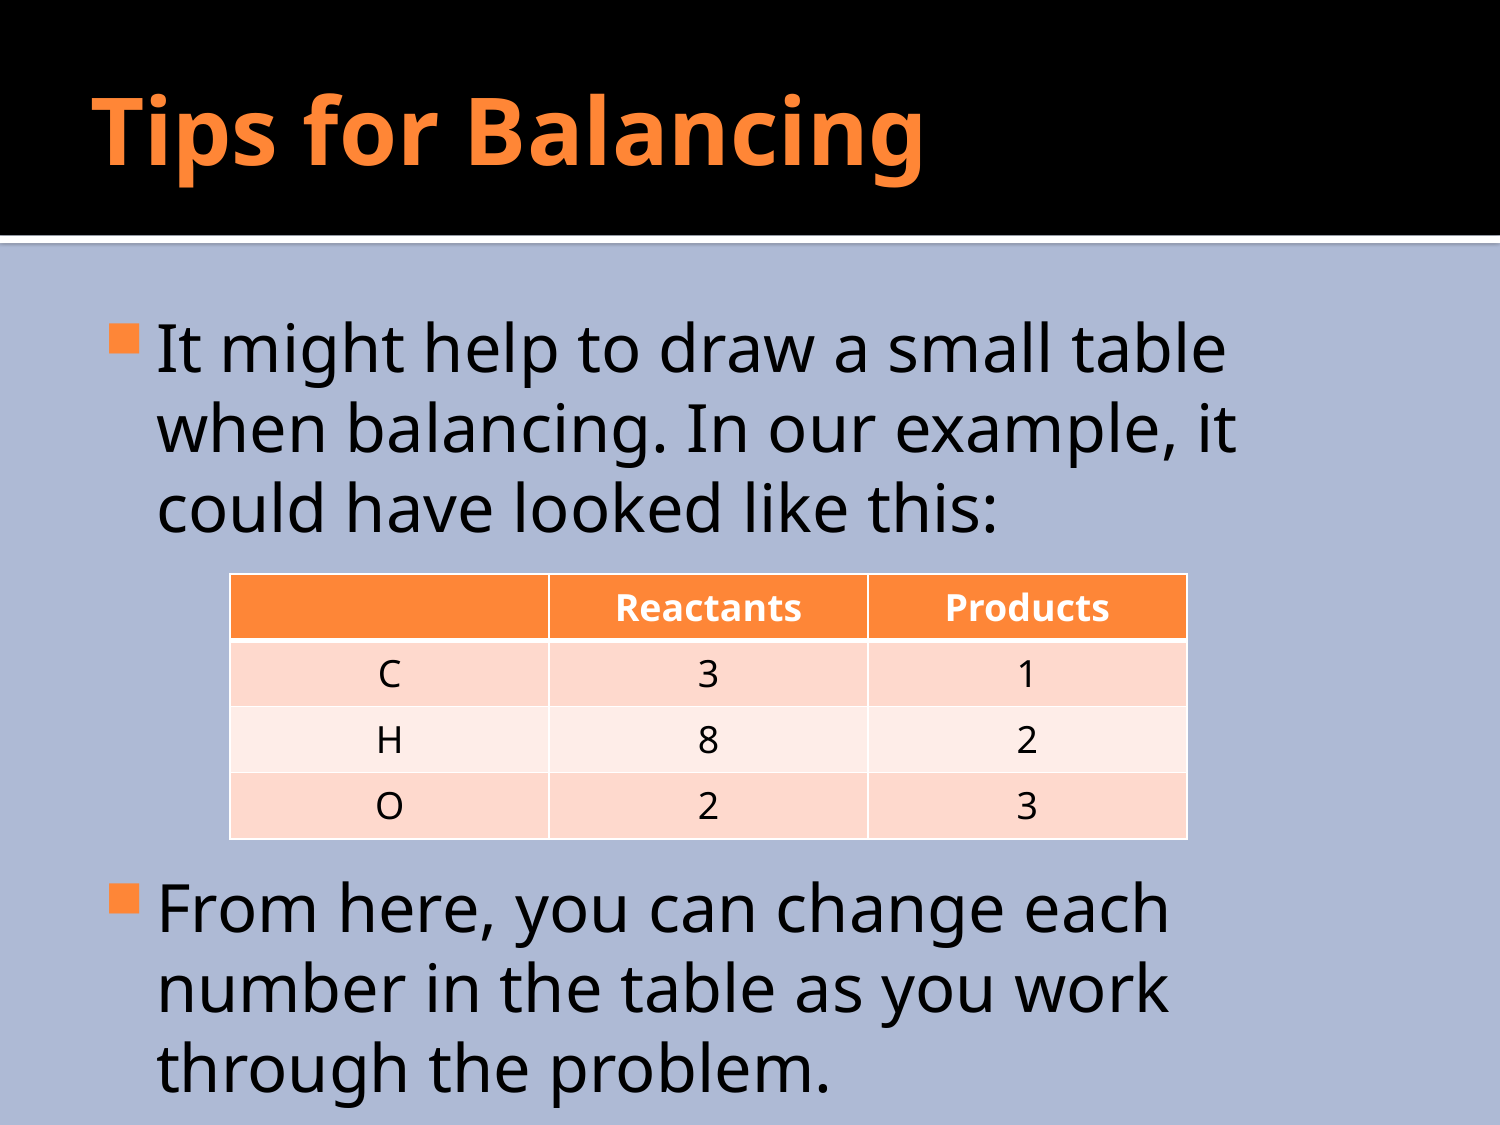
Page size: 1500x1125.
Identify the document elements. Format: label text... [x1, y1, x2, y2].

title Tips for Balancing [75, 25, 1425, 231]
table_cell O [231, 773, 548, 838]
table_header Products [869, 575, 1186, 638]
table_cell 3 [869, 773, 1186, 838]
table_cell 2 [550, 773, 867, 838]
table_header [231, 575, 548, 638]
table_cell C [231, 643, 548, 706]
table_cell 2 [869, 707, 1186, 772]
table_cell H [231, 707, 548, 772]
table_cell 8 [550, 707, 867, 772]
table_cell 1 [869, 643, 1186, 706]
table_header Reactants [550, 575, 867, 638]
list It might help to draw a small table when balancing. In our example, it could have looked like this: From here, you can change each number in the table as you work through the problem. [75, 291, 1425, 1050]
table_cell 3 [550, 643, 867, 706]
